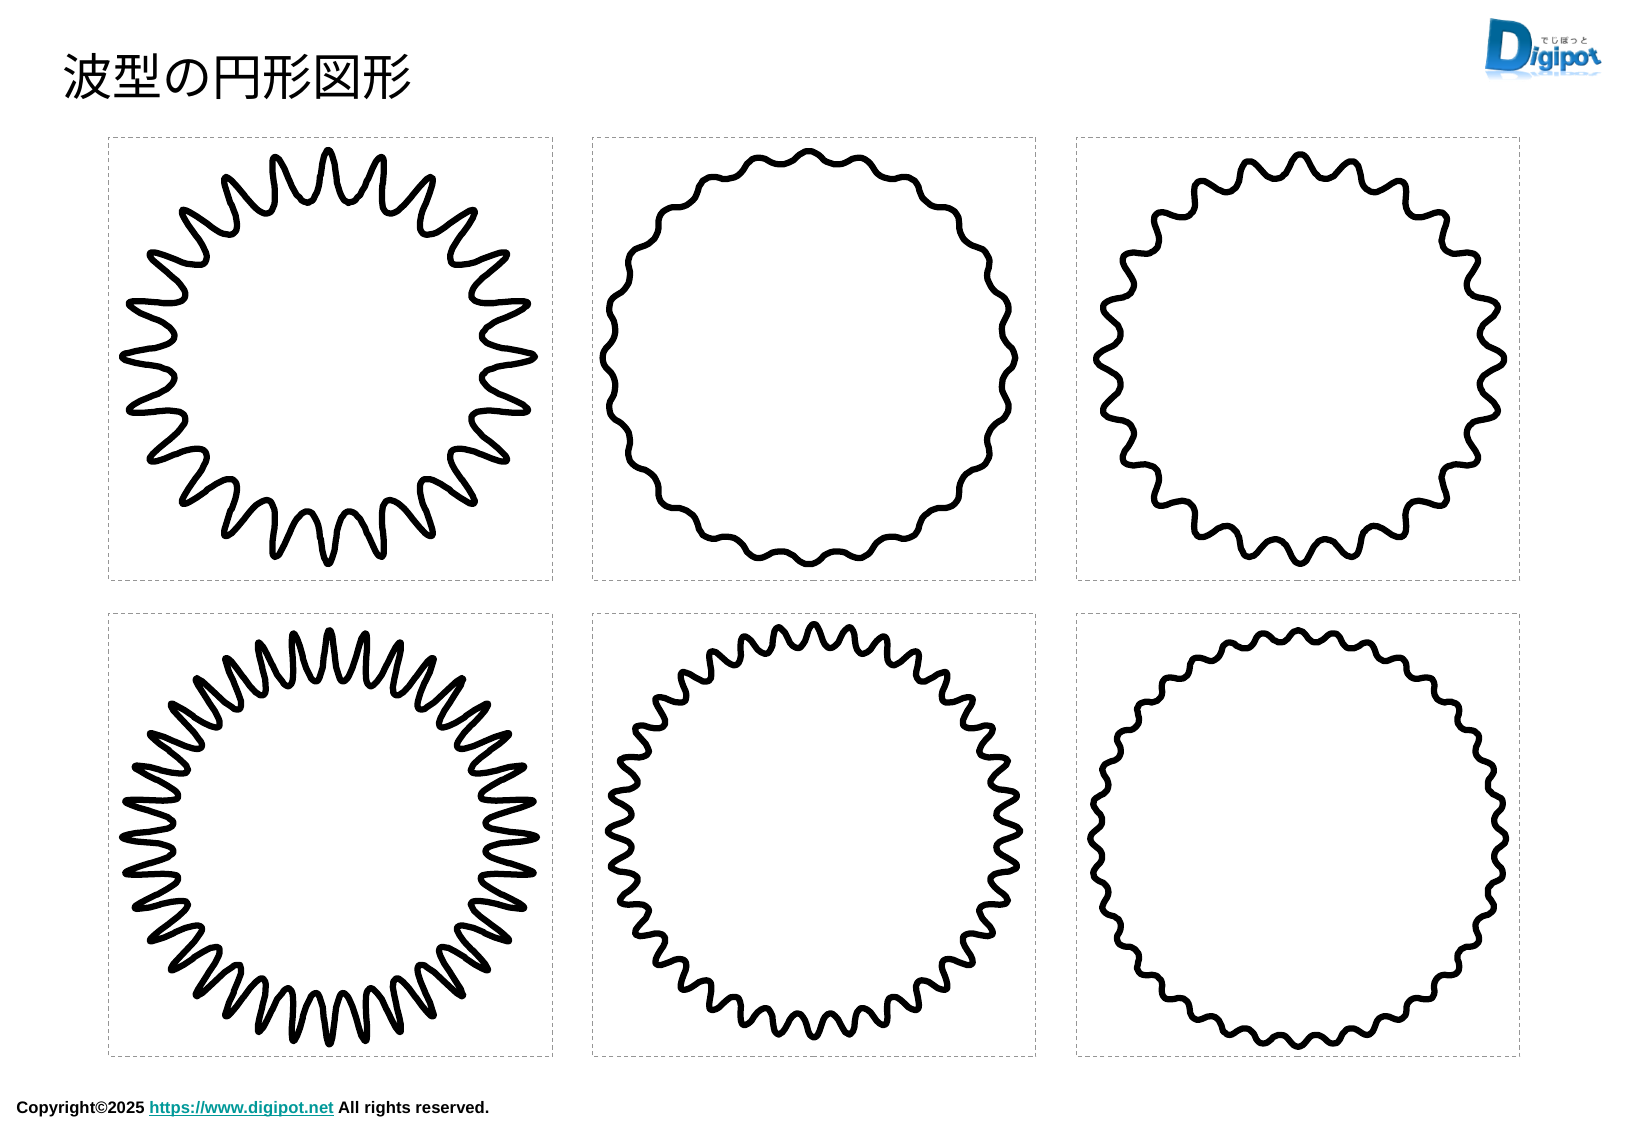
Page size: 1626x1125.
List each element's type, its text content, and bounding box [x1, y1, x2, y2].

text_box [1096, 154, 1505, 564]
text_box [607, 624, 1021, 1038]
text_box [121, 149, 536, 565]
picture [1485, 18, 1602, 82]
text_box [121, 630, 538, 1045]
text_box [1090, 630, 1507, 1047]
text_box 波型の円形図形 [47, 38, 427, 113]
text_box [602, 151, 1016, 565]
